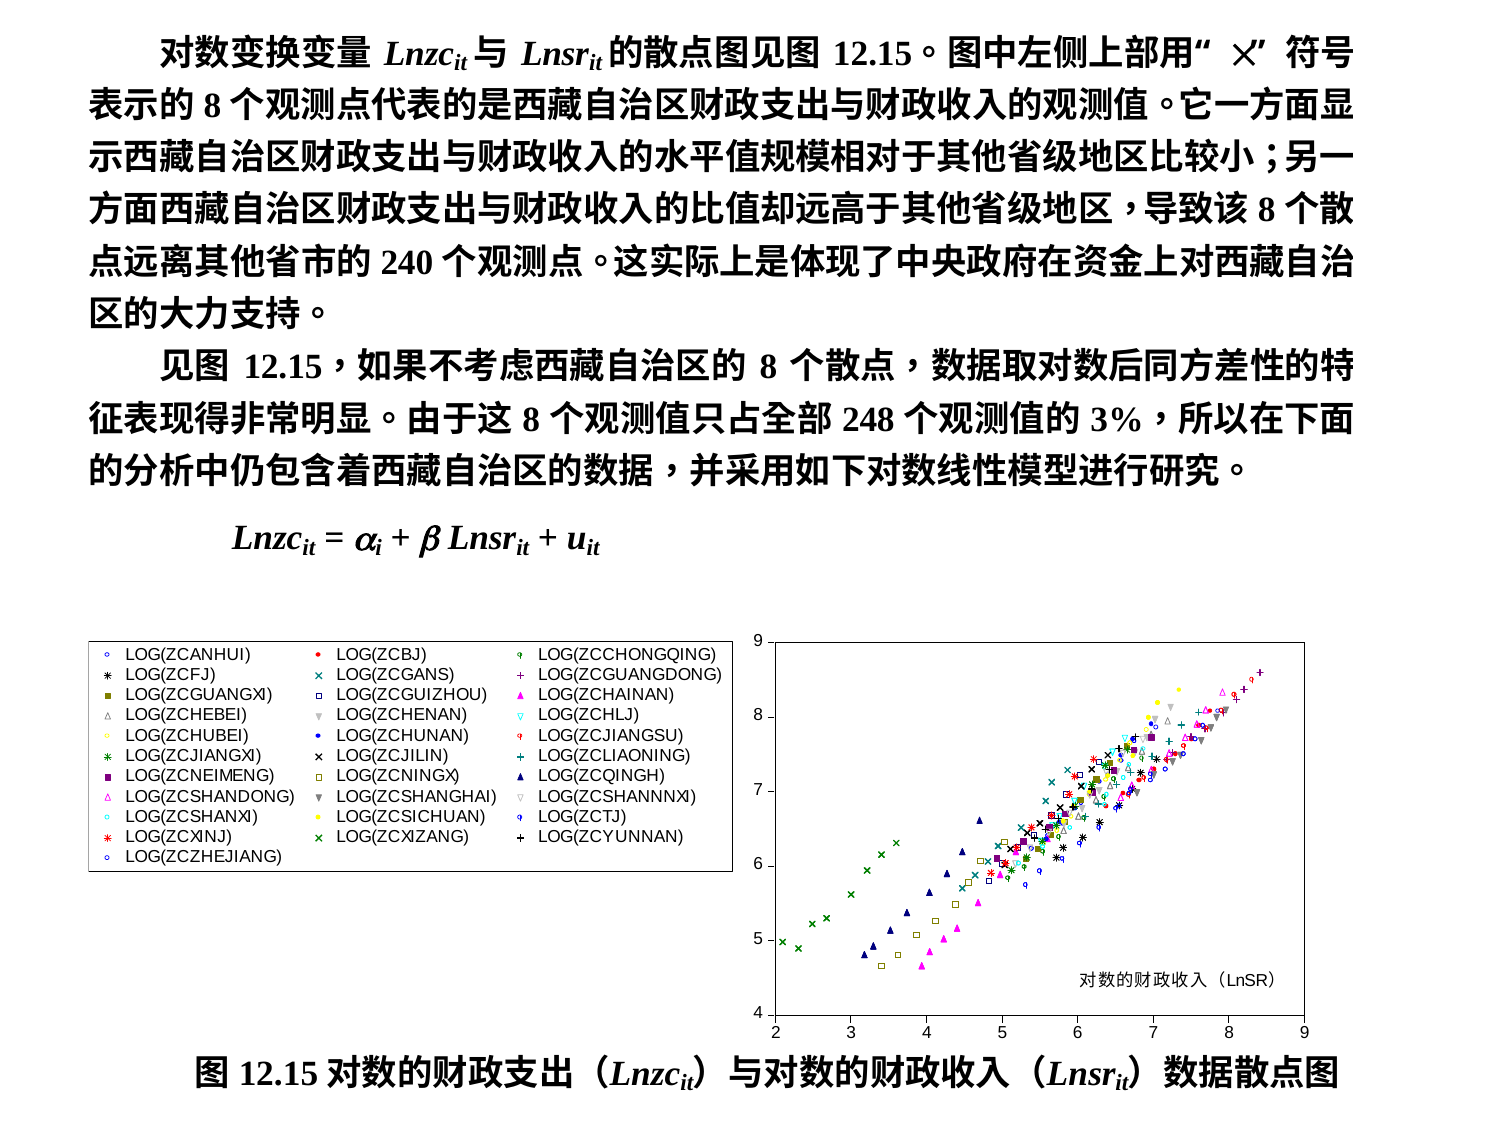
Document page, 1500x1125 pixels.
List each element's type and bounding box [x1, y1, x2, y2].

picture [88, 25, 1353, 1099]
